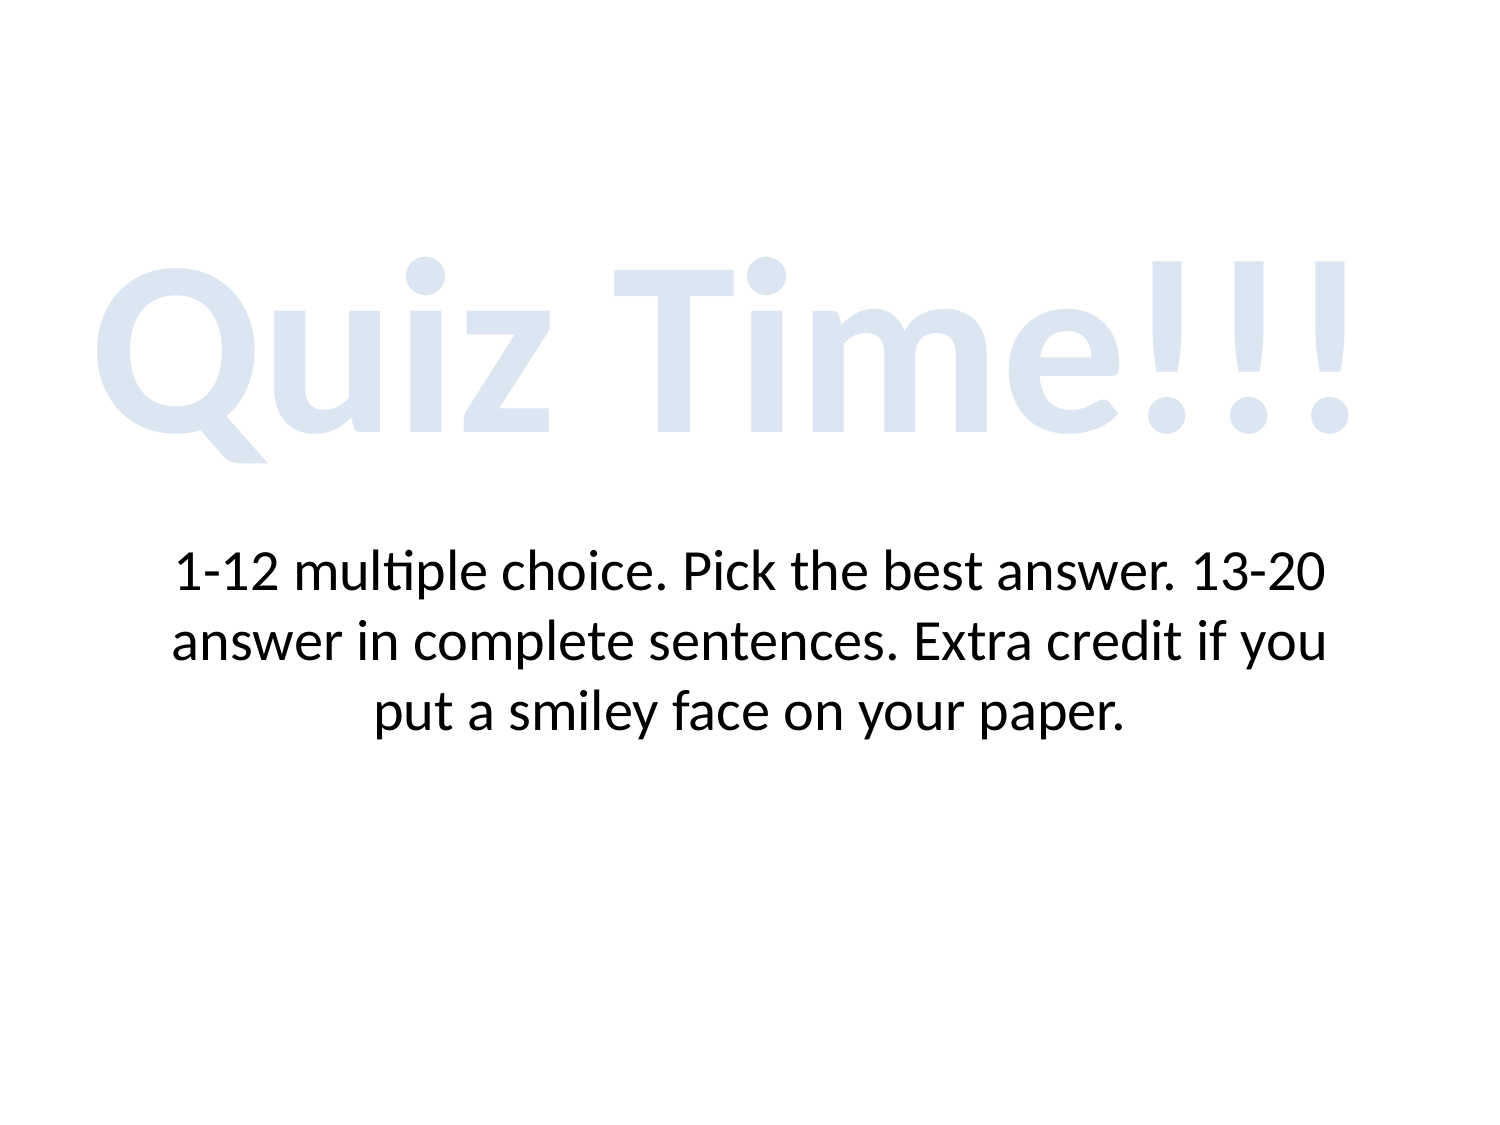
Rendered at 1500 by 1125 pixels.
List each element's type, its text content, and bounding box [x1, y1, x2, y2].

text_box Quiz Time!!! [24, 174, 1438, 490]
text_box 1-12 multiple choice. Pick the best answer. 13-20 answer in complete sentences. Extra credit if you put a smiley face on your paper. [125, 525, 1375, 750]
